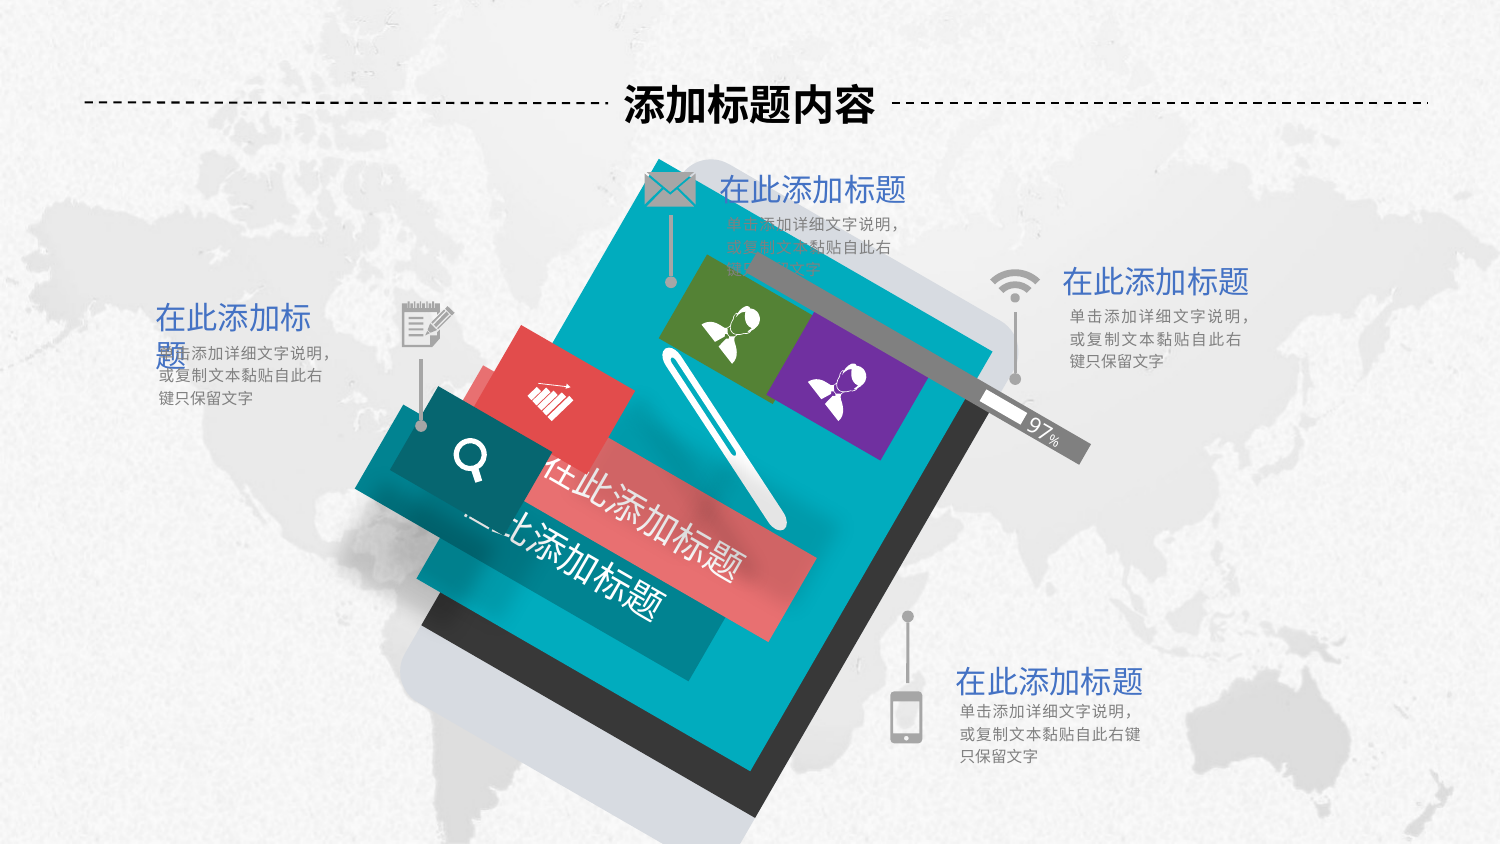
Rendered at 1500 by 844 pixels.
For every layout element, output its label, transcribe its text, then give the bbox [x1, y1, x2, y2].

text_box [799, 319, 896, 452]
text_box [505, 333, 603, 466]
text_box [906, 165, 1011, 551]
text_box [401, 301, 455, 348]
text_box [997, 261, 1033, 298]
text_box 在此添加标题 [1047, 254, 1284, 307]
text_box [665, 215, 677, 289]
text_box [691, 263, 789, 396]
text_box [890, 691, 923, 744]
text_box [1009, 312, 1022, 385]
text_box 在此添加标题 [1021, 654, 1178, 707]
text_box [415, 359, 428, 432]
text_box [901, 610, 914, 684]
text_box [462, 272, 947, 736]
text_box 在此添加标题 [140, 291, 356, 381]
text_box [398, 318, 462, 705]
text_box 单击添加详细文字说明，或复制文本黏贴自此右键只保留文字 [711, 203, 906, 272]
text_box 单击添加详细文字说明，或复制文本黏贴自此右键只保留文字 [143, 332, 338, 415]
picture [0, 0, 1500, 844]
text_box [422, 395, 520, 527]
text_box 在此添加标题 [704, 162, 942, 215]
text_box 单击添加详细文字说明，或复制文本黏贴自此右键只保留文字 [944, 691, 1156, 774]
text_box 添加标题内容 [584, 77, 916, 129]
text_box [644, 172, 696, 207]
text_box 单击添加详细文字说明，或复制文本黏贴自此右键只保留文字 [1054, 295, 1257, 379]
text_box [947, 385, 1021, 705]
